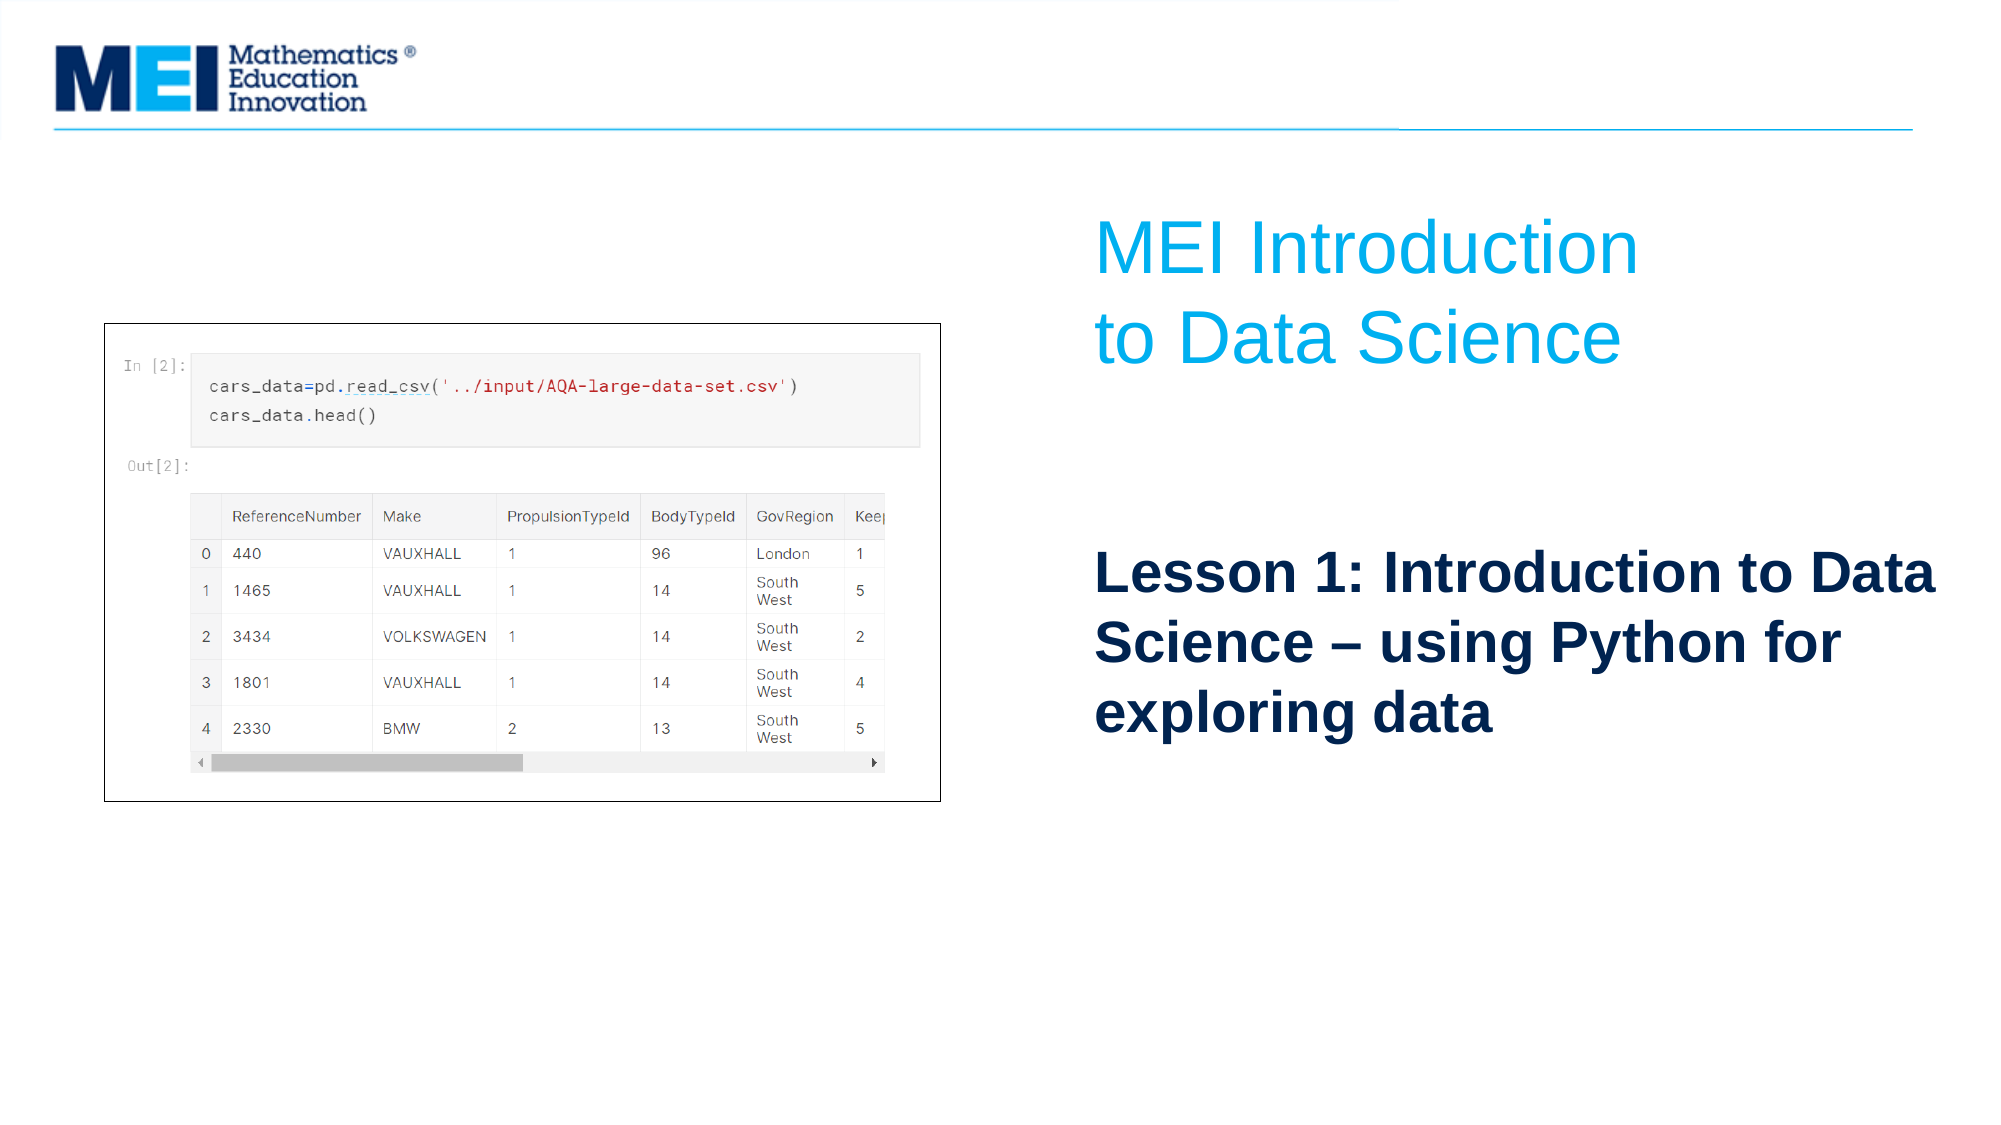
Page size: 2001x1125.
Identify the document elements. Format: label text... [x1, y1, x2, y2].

list Lesson 1: Introduction to Data Science – using Python for exploring data [1079, 527, 1981, 965]
picture [104, 322, 942, 802]
title MEI Introduction to Data Science [1079, 190, 1677, 388]
picture [0, 0, 2000, 140]
